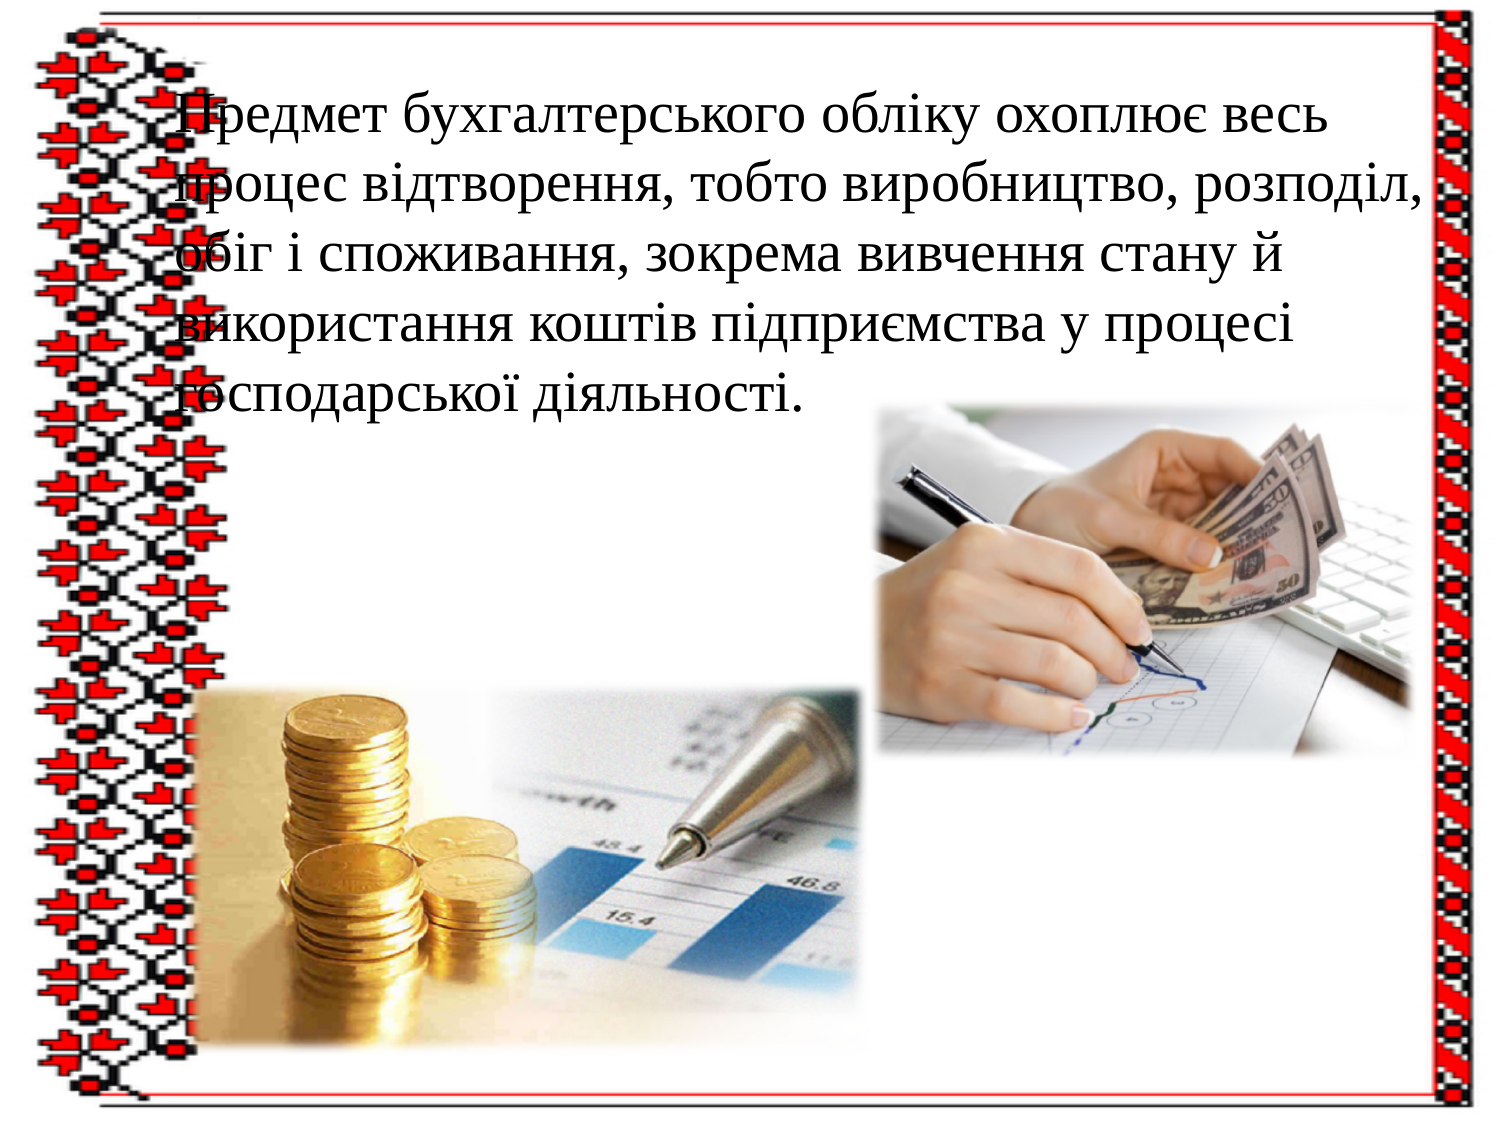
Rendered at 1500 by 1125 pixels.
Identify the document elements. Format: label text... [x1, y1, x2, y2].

list Предмет бухгалтерського обліку охоплює весь процес відтворення, тобто виробництво, розподіл, обіг і споживання, зокрема вивчення стану й використання коштів підприємства у процесі господарської діяльності. [159, 66, 1462, 674]
picture [0, 0, 1500, 1125]
